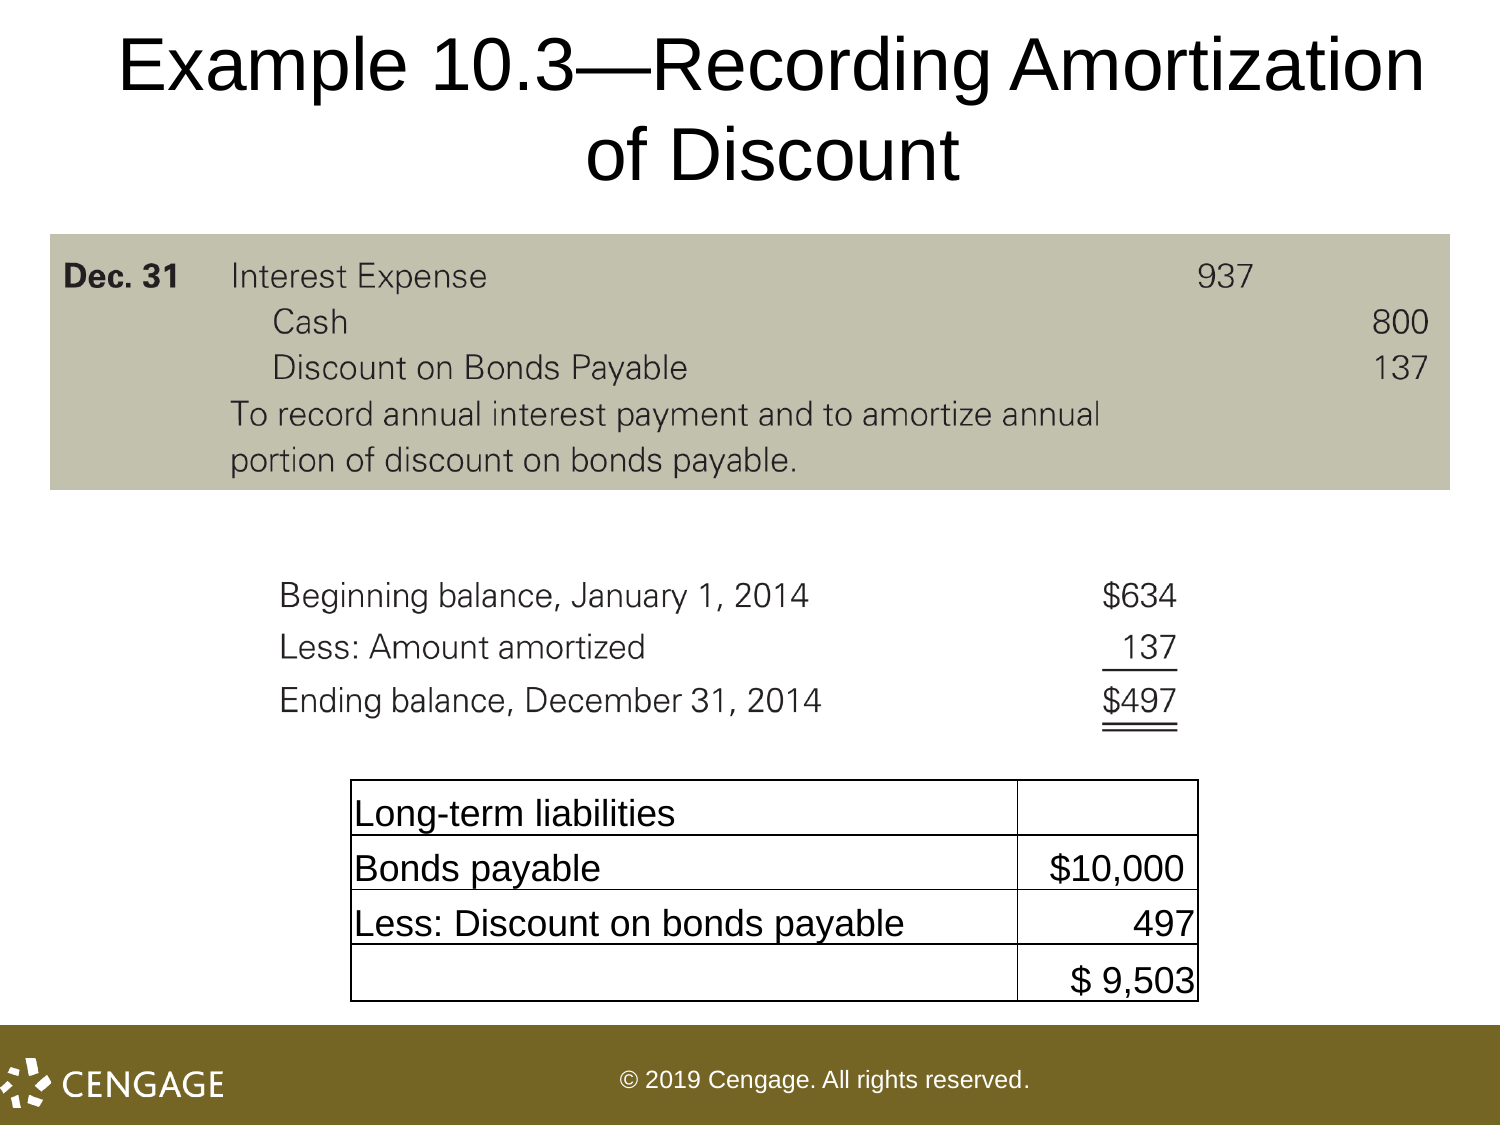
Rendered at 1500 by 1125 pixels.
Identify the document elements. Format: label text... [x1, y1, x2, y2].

picture [49, 234, 1451, 491]
table_cell [352, 945, 1017, 1000]
table_cell $10,000 [1018, 836, 1197, 889]
table_cell Bonds payable [352, 836, 1017, 889]
table_cell Less: Discount on bonds payable [352, 890, 1017, 943]
title Example 10.3—Recording Amortization of Discount [97, 20, 1448, 191]
picture [254, 562, 1197, 747]
table_cell 497 [1018, 890, 1197, 943]
table_cell $ 9,503 [1018, 945, 1197, 1000]
table_header Long-term liabilities [352, 781, 1017, 834]
table_header [1018, 781, 1197, 834]
picture [0, 1058, 223, 1108]
